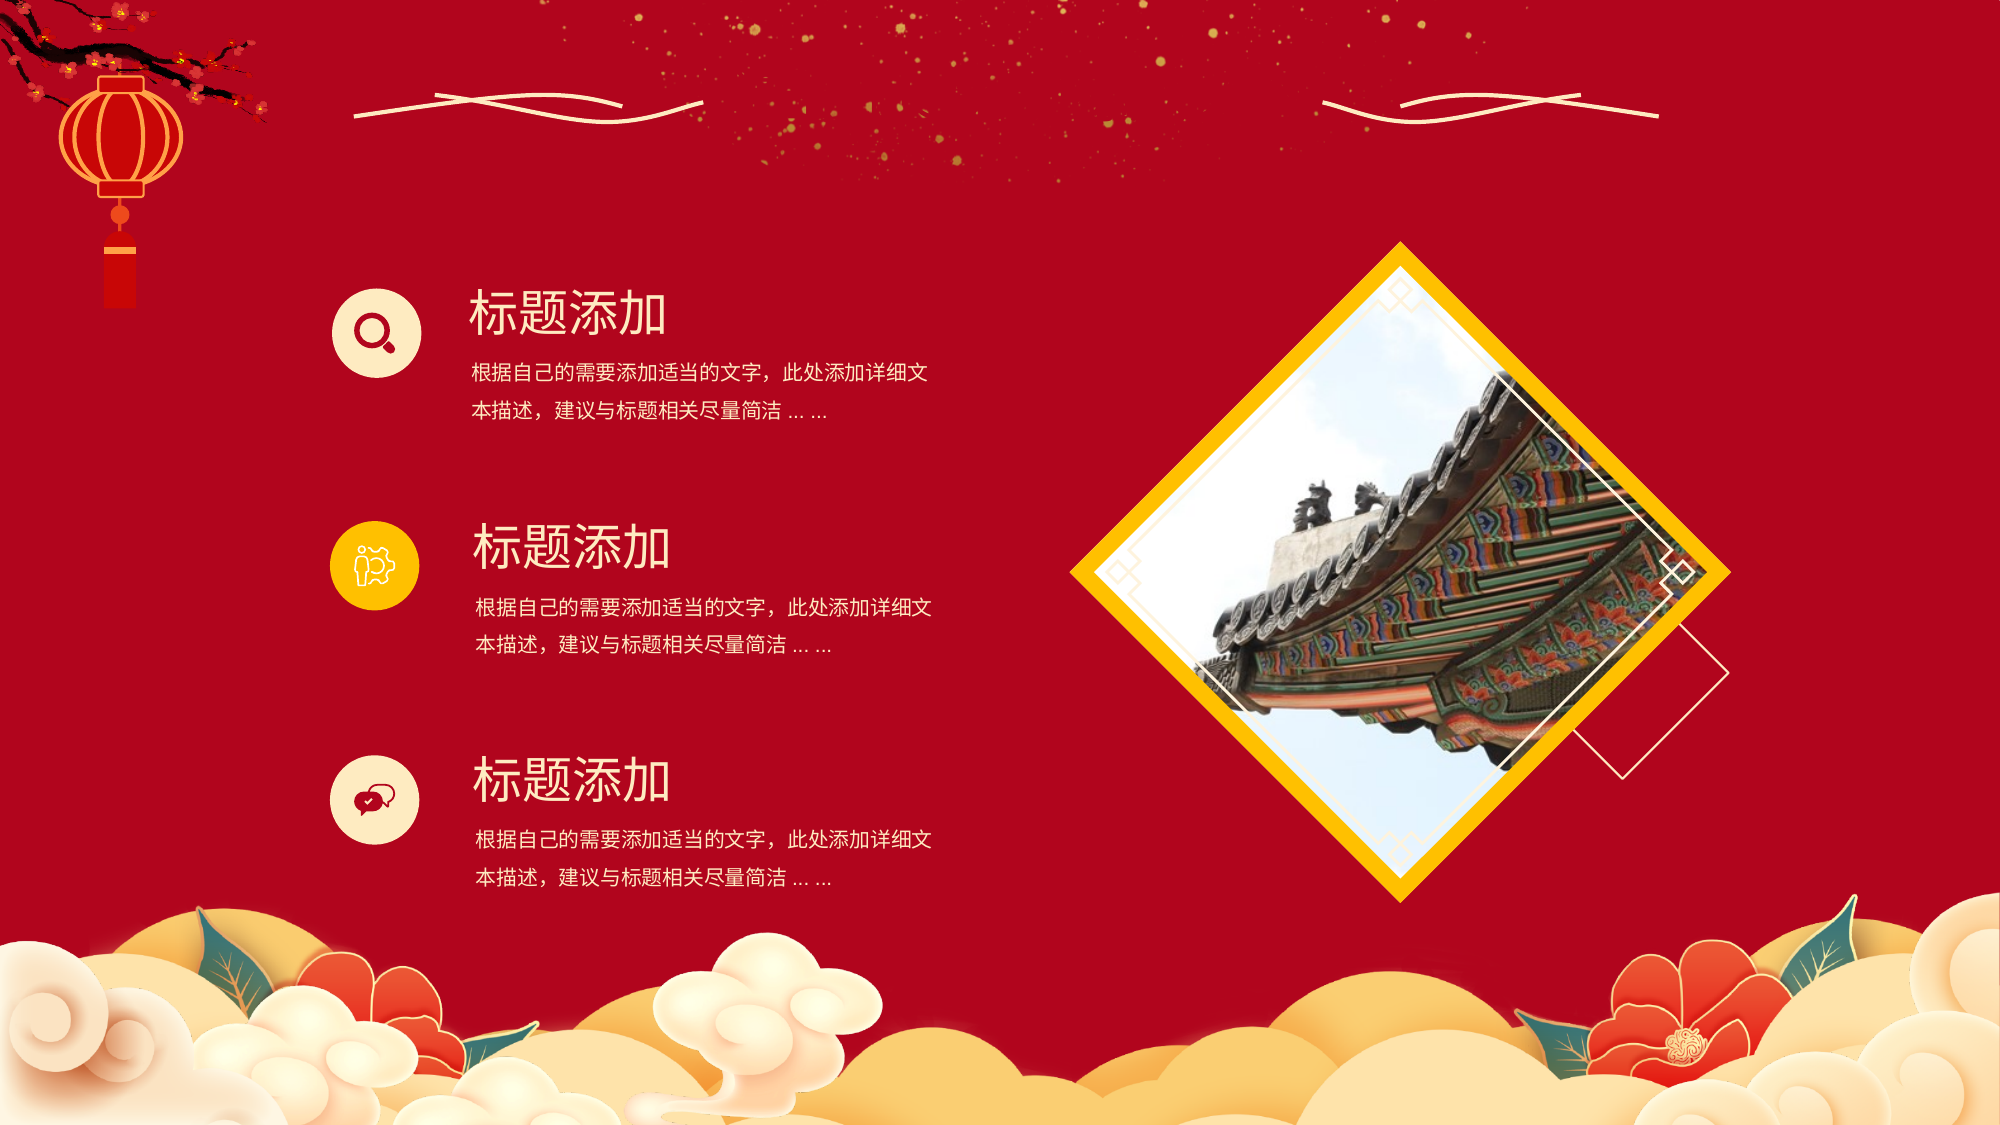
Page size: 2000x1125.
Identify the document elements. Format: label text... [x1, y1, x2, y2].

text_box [329, 520, 420, 611]
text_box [329, 754, 420, 845]
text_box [1069, 241, 1732, 904]
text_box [353, 94, 704, 123]
picture [0, 0, 2000, 339]
text_box 单击此处添加标题文本 [512, 51, 1513, 137]
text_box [1322, 94, 1659, 123]
picture [0, 877, 2000, 1125]
picture [113, 222, 118, 232]
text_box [331, 288, 422, 379]
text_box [451, 274, 963, 428]
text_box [456, 740, 967, 895]
picture [113, 199, 118, 207]
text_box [456, 508, 967, 662]
